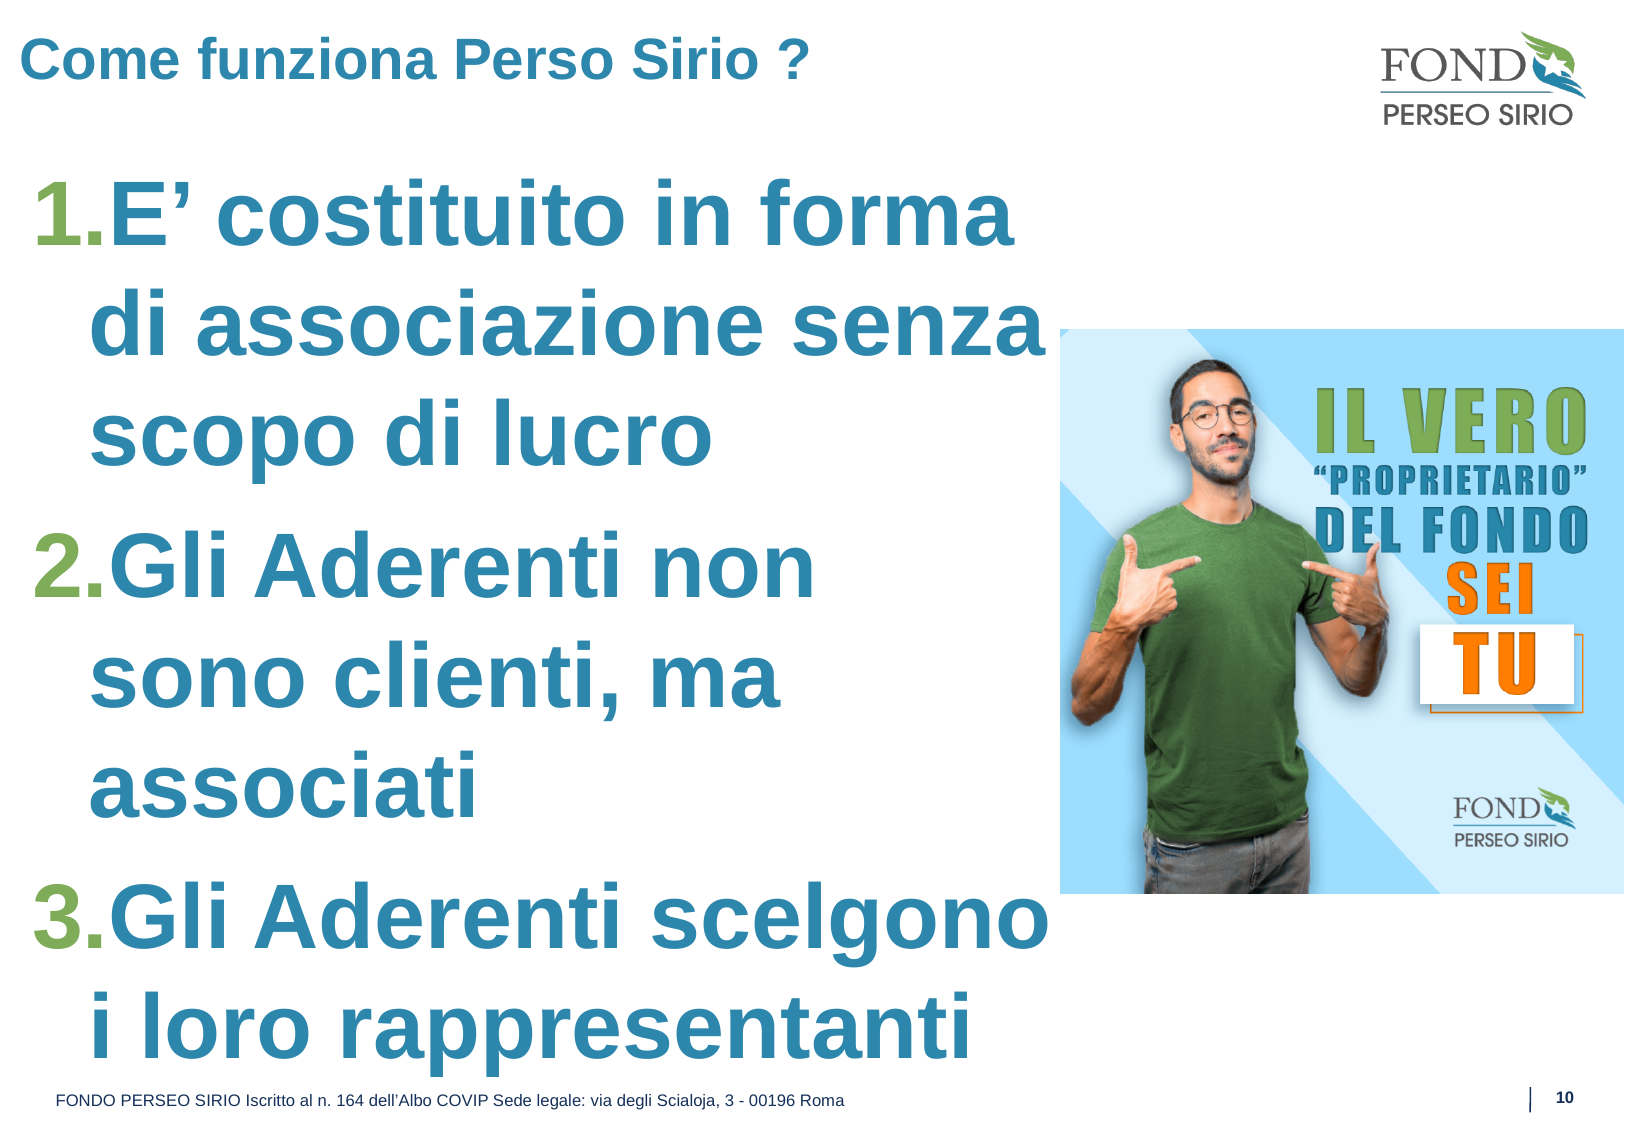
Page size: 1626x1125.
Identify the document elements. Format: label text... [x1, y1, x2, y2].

footer FONDO PERSEO SIRIO Iscritto al n. 164 dell’Albo COVIP Sede legale: via degli Scialoja, 3 - 00196 Roma [40, 1082, 1504, 1125]
picture [1379, 31, 1586, 132]
slide_number 10 [1522, 1081, 1590, 1125]
picture [1060, 329, 1624, 894]
title Come funziona Perso Sirio ? [4, 0, 1540, 100]
list E’ costituito in forma di associazione senza scopo di lucro Gli Aderenti non sono clienti, ma associati Gli Aderenti scelgono i loro rappresentanti [16, 146, 1075, 1033]
